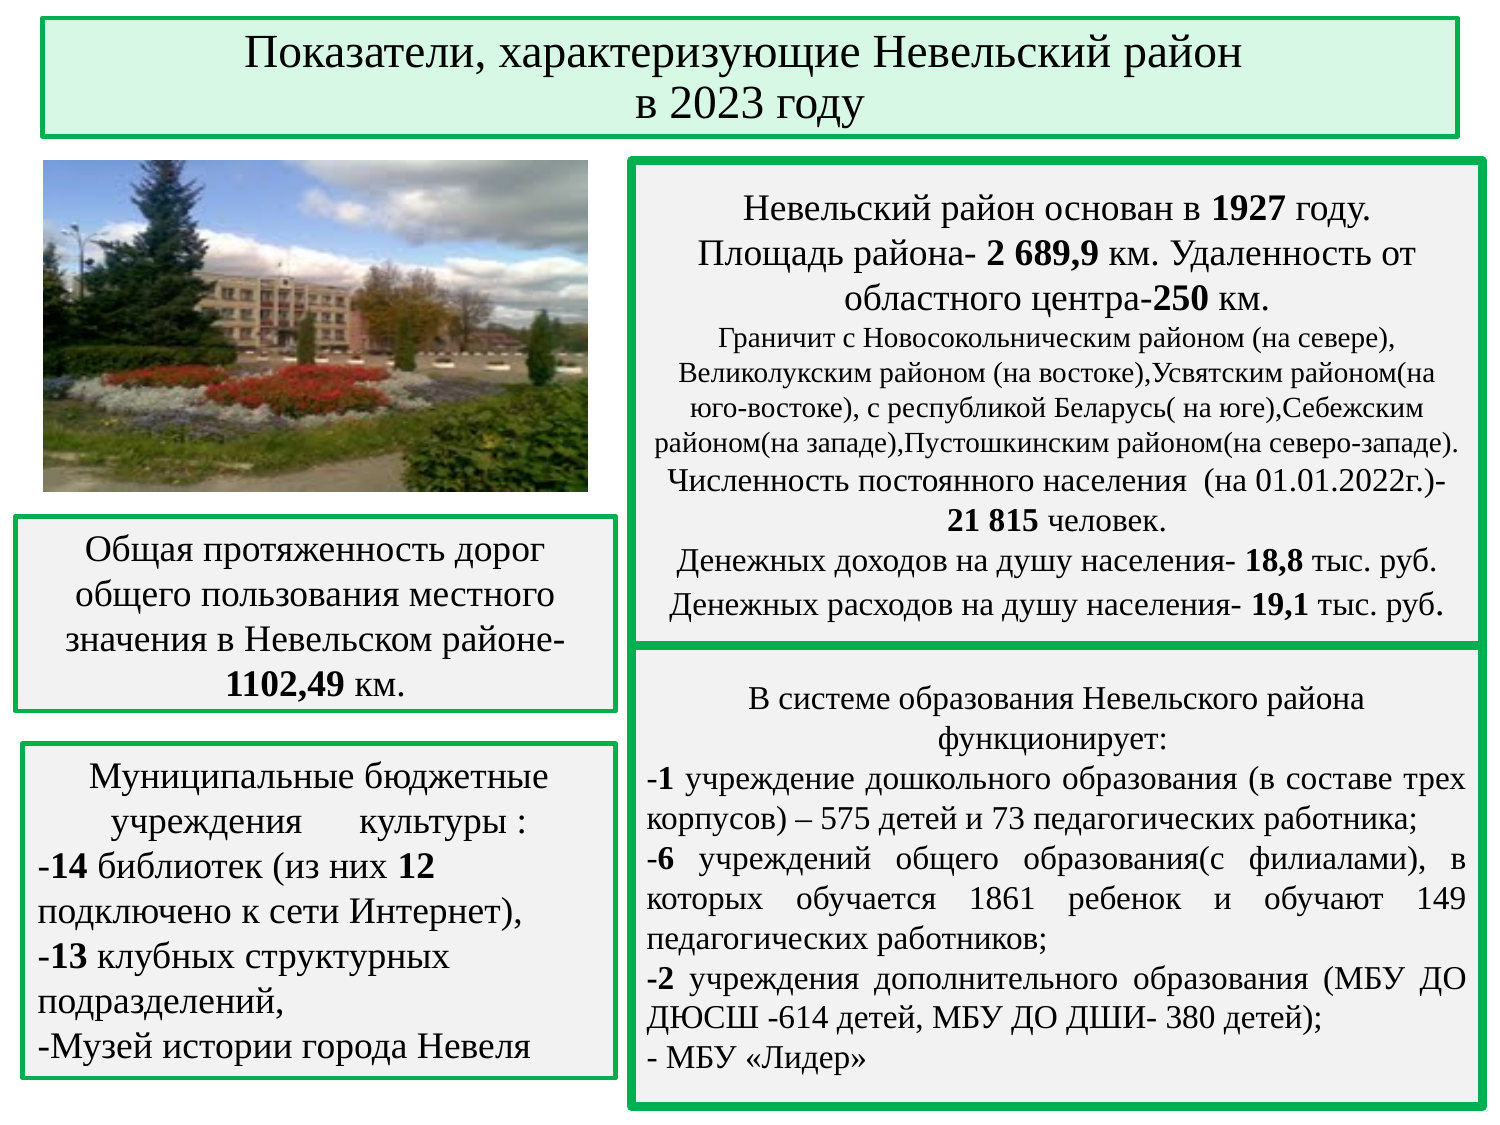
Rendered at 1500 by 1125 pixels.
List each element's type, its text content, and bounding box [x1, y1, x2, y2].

text_box В системе образования Невельского района функционирует: -1 учреждение дошкольного образования (в составе трех корпусов) – 575 детей и 73 педагогических работника; -6 учреждений общего образования(с филиалами), в которых обучается 1861 ребенок и обучают 149 педагогических работников; -2 учреждения дополнительного образования (МБУ ДО ДЮСШ -614 детей, МБУ ДО ДШИ- 380 детей); - МБУ «Лидер» [627, 641, 1487, 1111]
text_box Невельский район основан в 1927 году. Площадь района- 2 689,9 км. Удаленность от областного центра-250 км. Граничит с Новосокольническим районом (на севере), Великолукским районом (на востоке),Усвятским районом(на юго-востоке), с республикой Беларусь( на юге),Себежским районом(на западе),Пустошкинским районом(на северо-западе). Численность постоянного населения (на 01.01.2022г.)- 21 815 человек. Денежных доходов на душу населения- 18,8 тыс. руб. Денежных расходов на душу населения- 19,1 тыс. руб. [627, 156, 1487, 643]
picture [43, 160, 588, 493]
list Муниципальные бюджетные учреждения культуры : -14 библиотек (из них 12 подключено к сети Интернет), -13 клубных структурных подразделений, -Музей истории города Невеля [22, 743, 616, 1078]
title Показатели, характеризующие Невельский район в 2023 году [42, 18, 1458, 137]
text_box Общая протяженность дорог общего пользования местного значения в Невельском районе- 1102,49 км. [15, 516, 616, 711]
